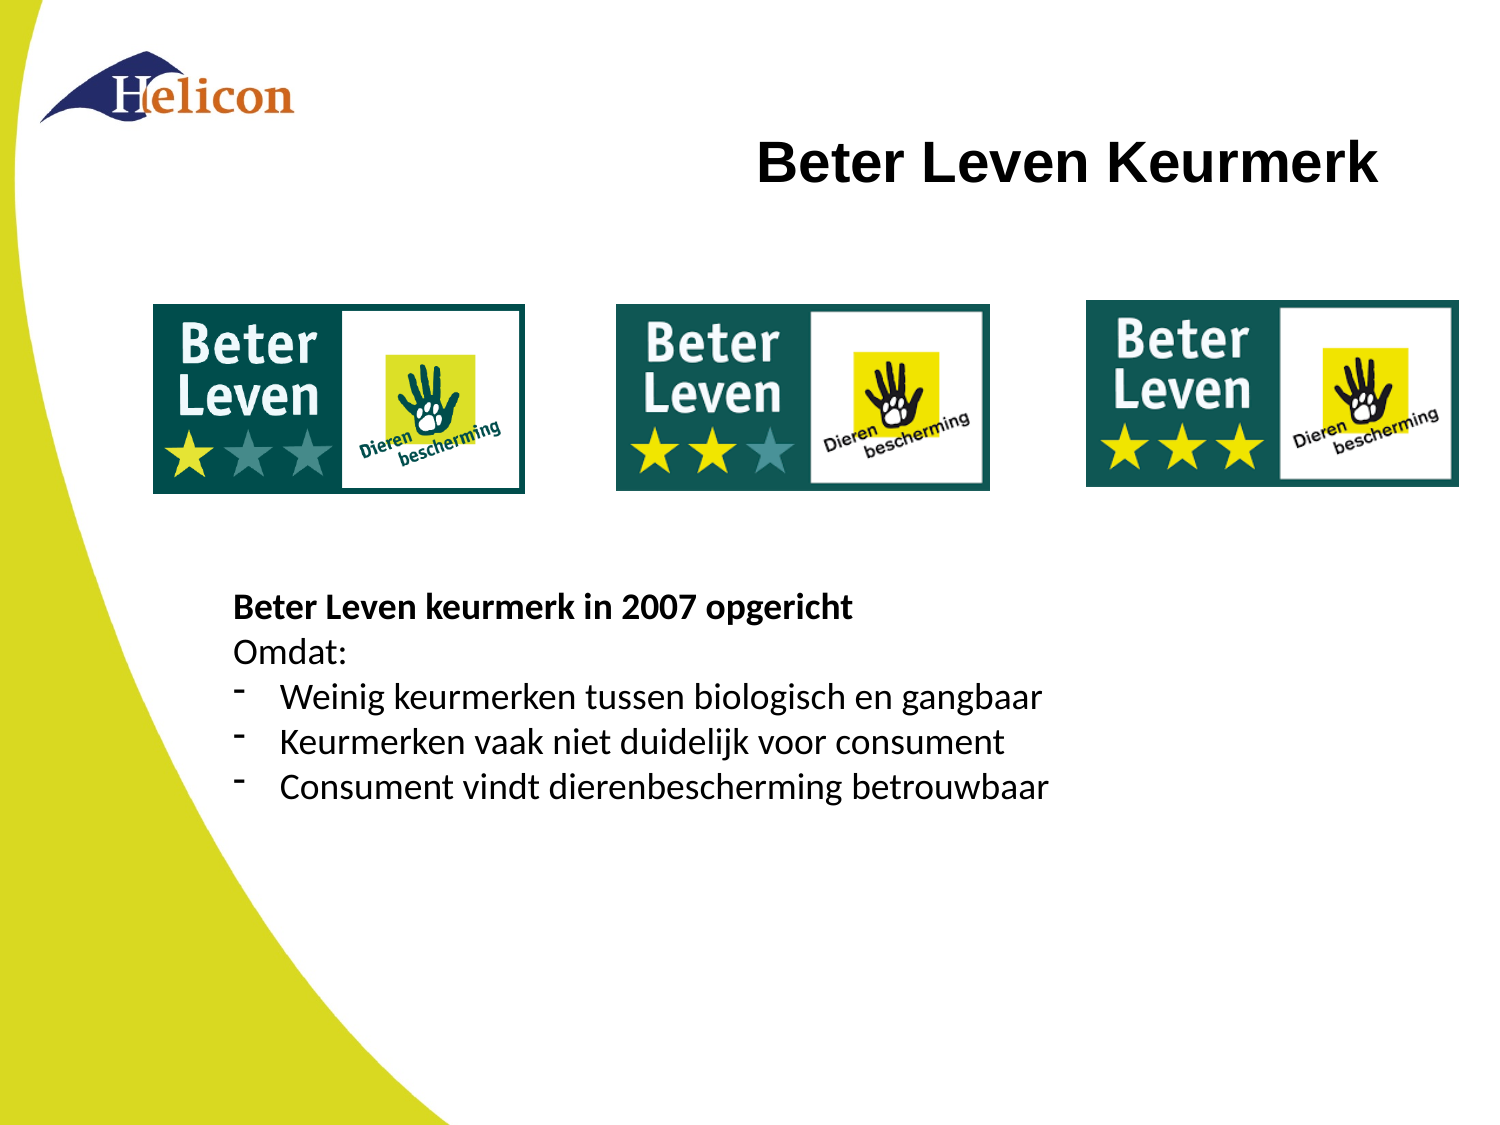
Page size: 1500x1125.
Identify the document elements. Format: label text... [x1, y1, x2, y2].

picture [0, 0, 1500, 1125]
title Beter Leven Keurmerk [336, 78, 1395, 241]
text_box Beter Leven keurmerk in 2007 opgericht Omdat: Weinig keurmerken tussen biologisch en gangbaar Keurmerken vaak niet duidelijk voor consument Consument vindt dierenbescherming betrouwbaar [218, 574, 1395, 814]
